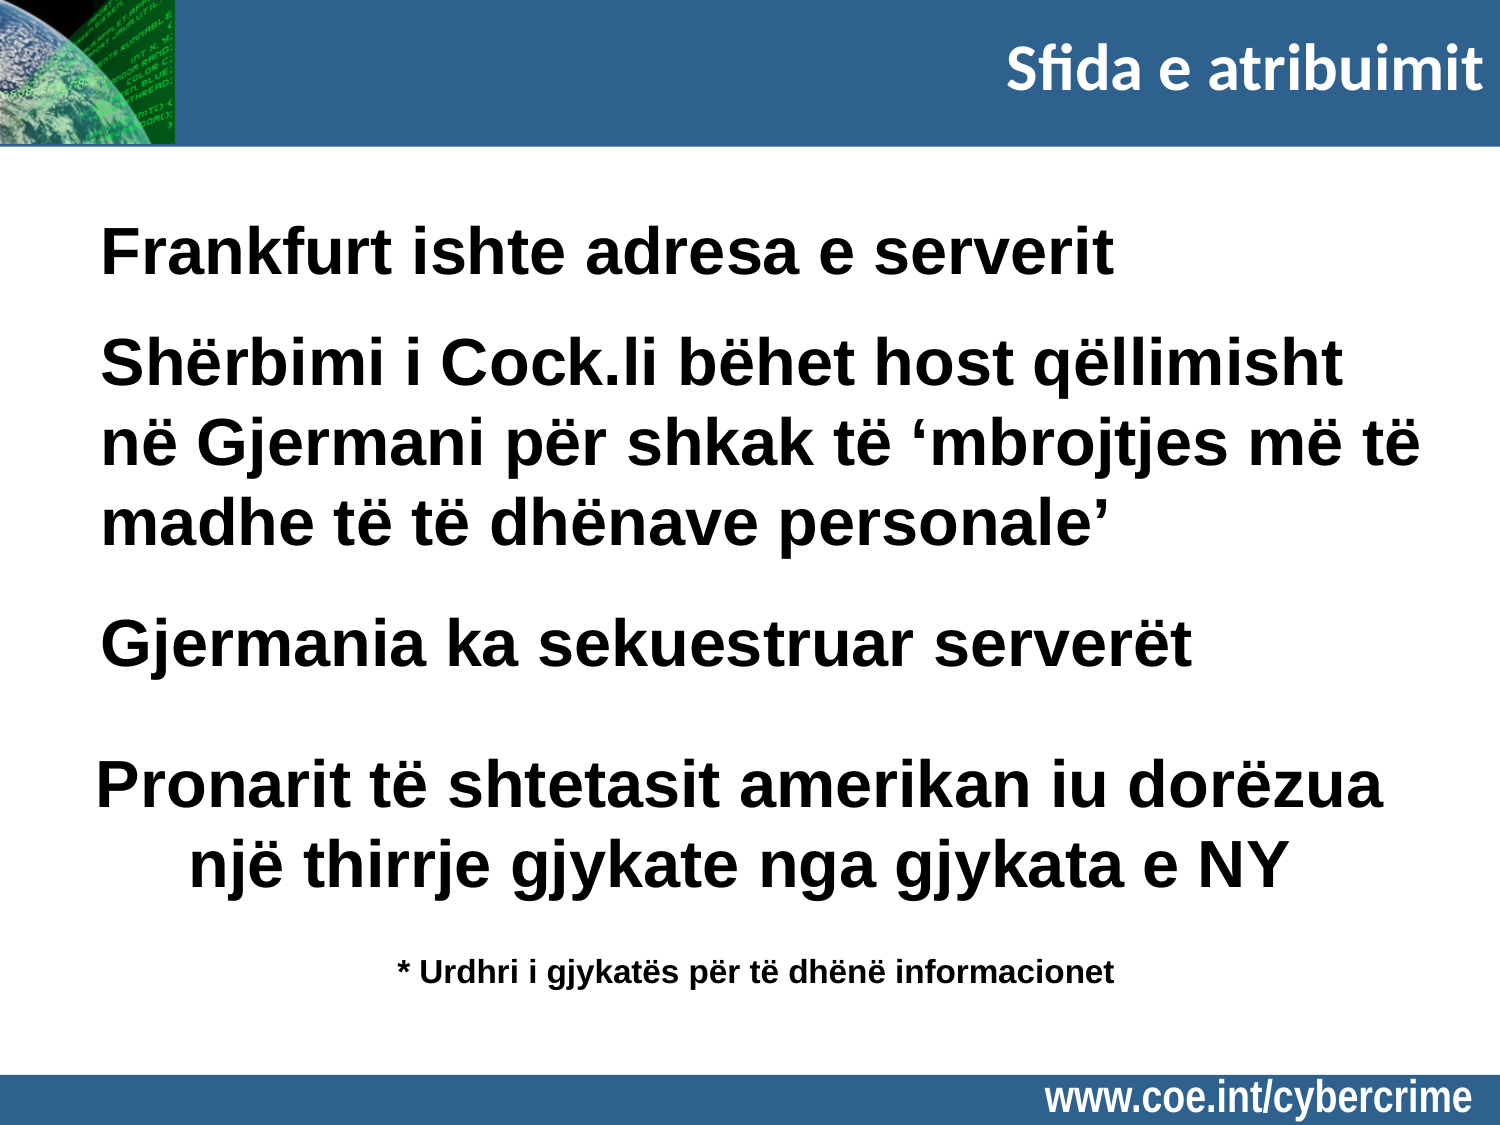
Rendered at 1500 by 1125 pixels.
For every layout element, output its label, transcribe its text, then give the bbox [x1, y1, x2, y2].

text_box www.coe.int/cybercrime [1030, 1059, 1500, 1125]
text_box [0, 1073, 1030, 1125]
text_box Gjermania ka sekuestruar serverët [84, 536, 1412, 744]
text_box Frankfurt ishte adresa e serverit [84, 149, 1441, 336]
text_box Pronarit të shtetasit amerikan iu dorëzua një thirrje gjykate nga gjykata e NY [76, 717, 1404, 917]
picture [0, 0, 175, 144]
text_box * Urdhri i gjykatës për të dhënë informacionet [37, 917, 1476, 1024]
text_box Shërbimi i Cock.li bëhet host qëllimisht në Gjermani për shkak të ‘mbrojtjes më të madhe të të dhënave personale’ [84, 335, 1441, 543]
text_box Sfida e atribuimit [177, 0, 1500, 149]
